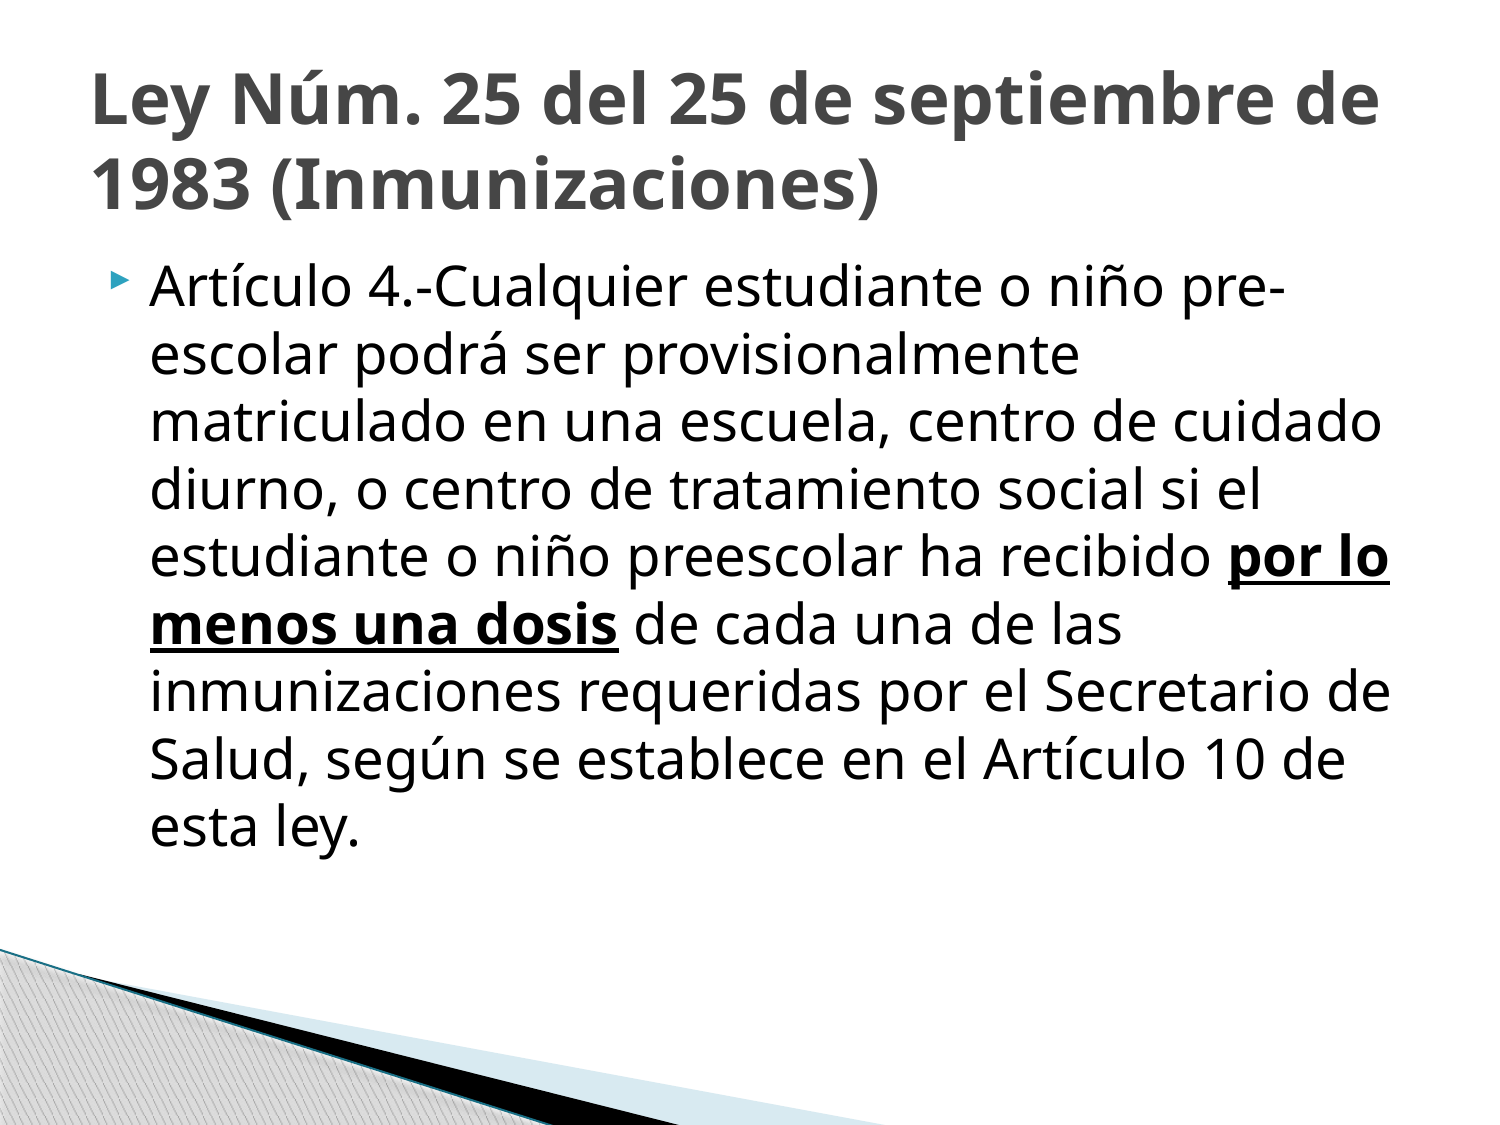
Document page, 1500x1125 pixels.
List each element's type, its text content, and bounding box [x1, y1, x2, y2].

list Artículo 4.-Cualquier estudiante o niño pre-escolar podrá ser provisionalmente matriculado en una escuela, centro de cuidado diurno, o centro de tratamiento social si el estudiante o niño preescolar ha recibido por lo menos una dosis de cada una de las inmunizaciones requeridas por el Secretario de Salud, según se establece en el Artículo 10 de esta ley. [75, 243, 1425, 986]
title Ley Núm. 25 del 25 de septiembre de 1983 (Inmunizaciones) [75, 45, 1425, 233]
